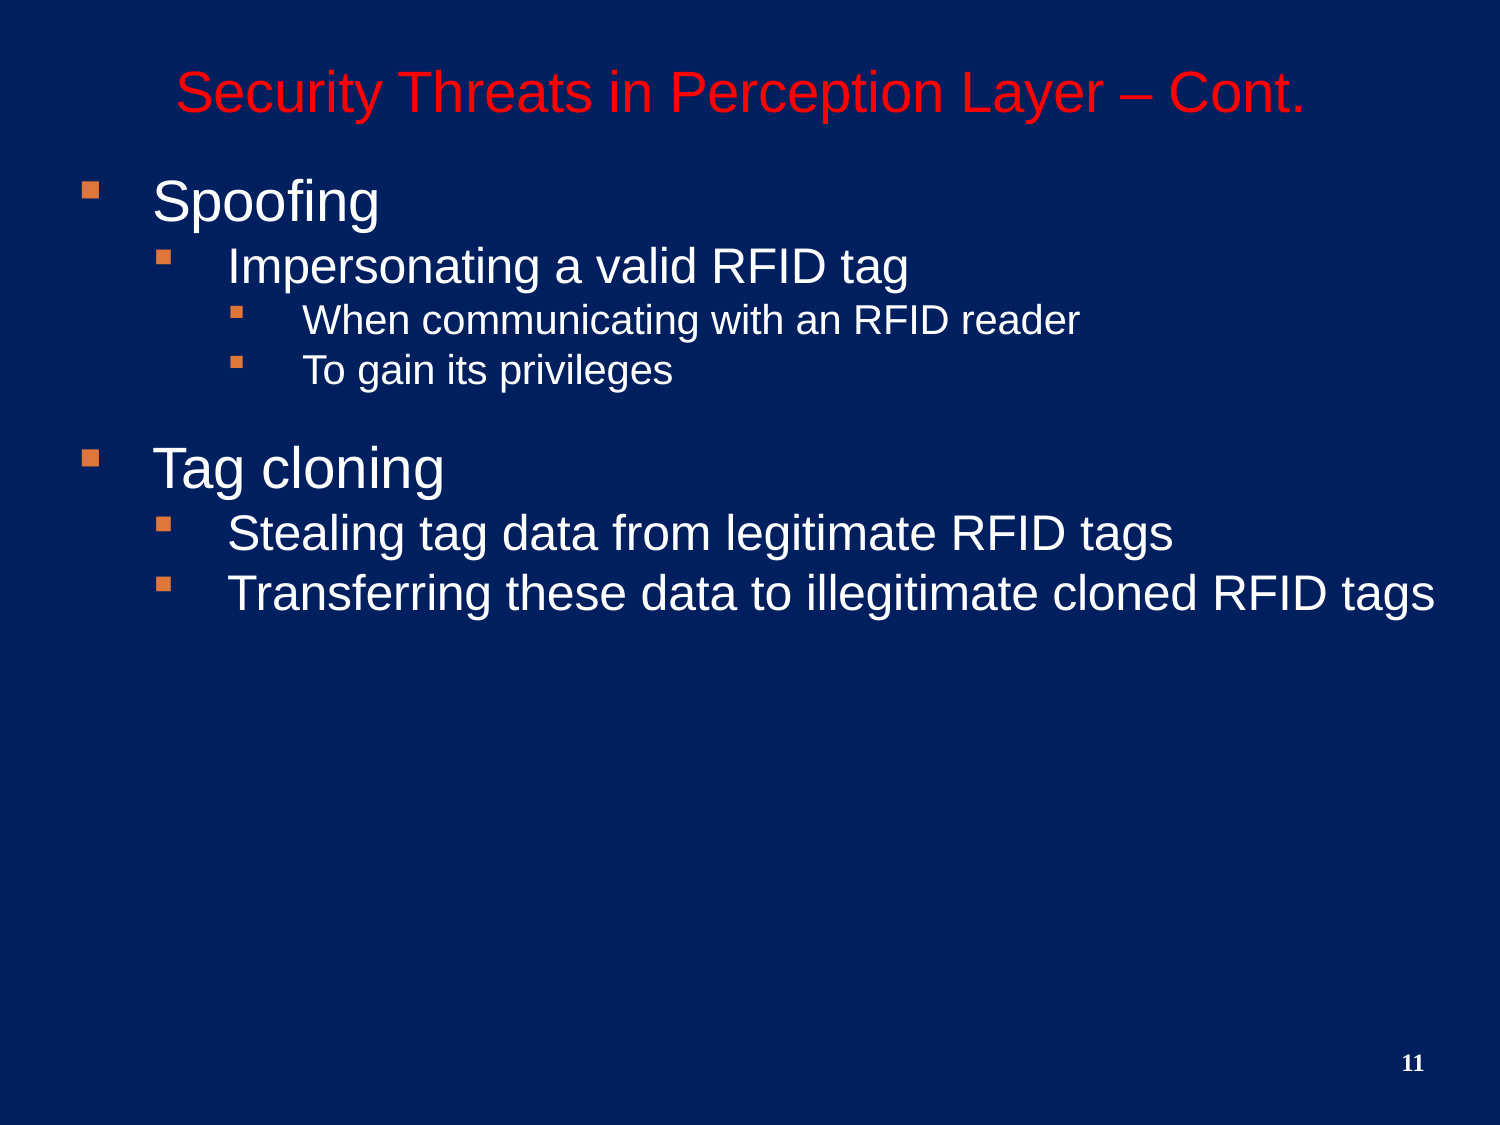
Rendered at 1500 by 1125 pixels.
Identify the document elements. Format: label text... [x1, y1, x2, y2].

slide_number 11 [1080, 1046, 1425, 1125]
title Security Threats in Perception Layer – Cont. [24, 29, 1437, 242]
text_box Spoofing Impersonating a valid RFID tag When communicating with an RFID reader To gain its privileges Tag cloning Stealing tag data from legitimate RFID tags Transferring these data to illegitimate cloned RFID tags [75, 163, 1462, 621]
